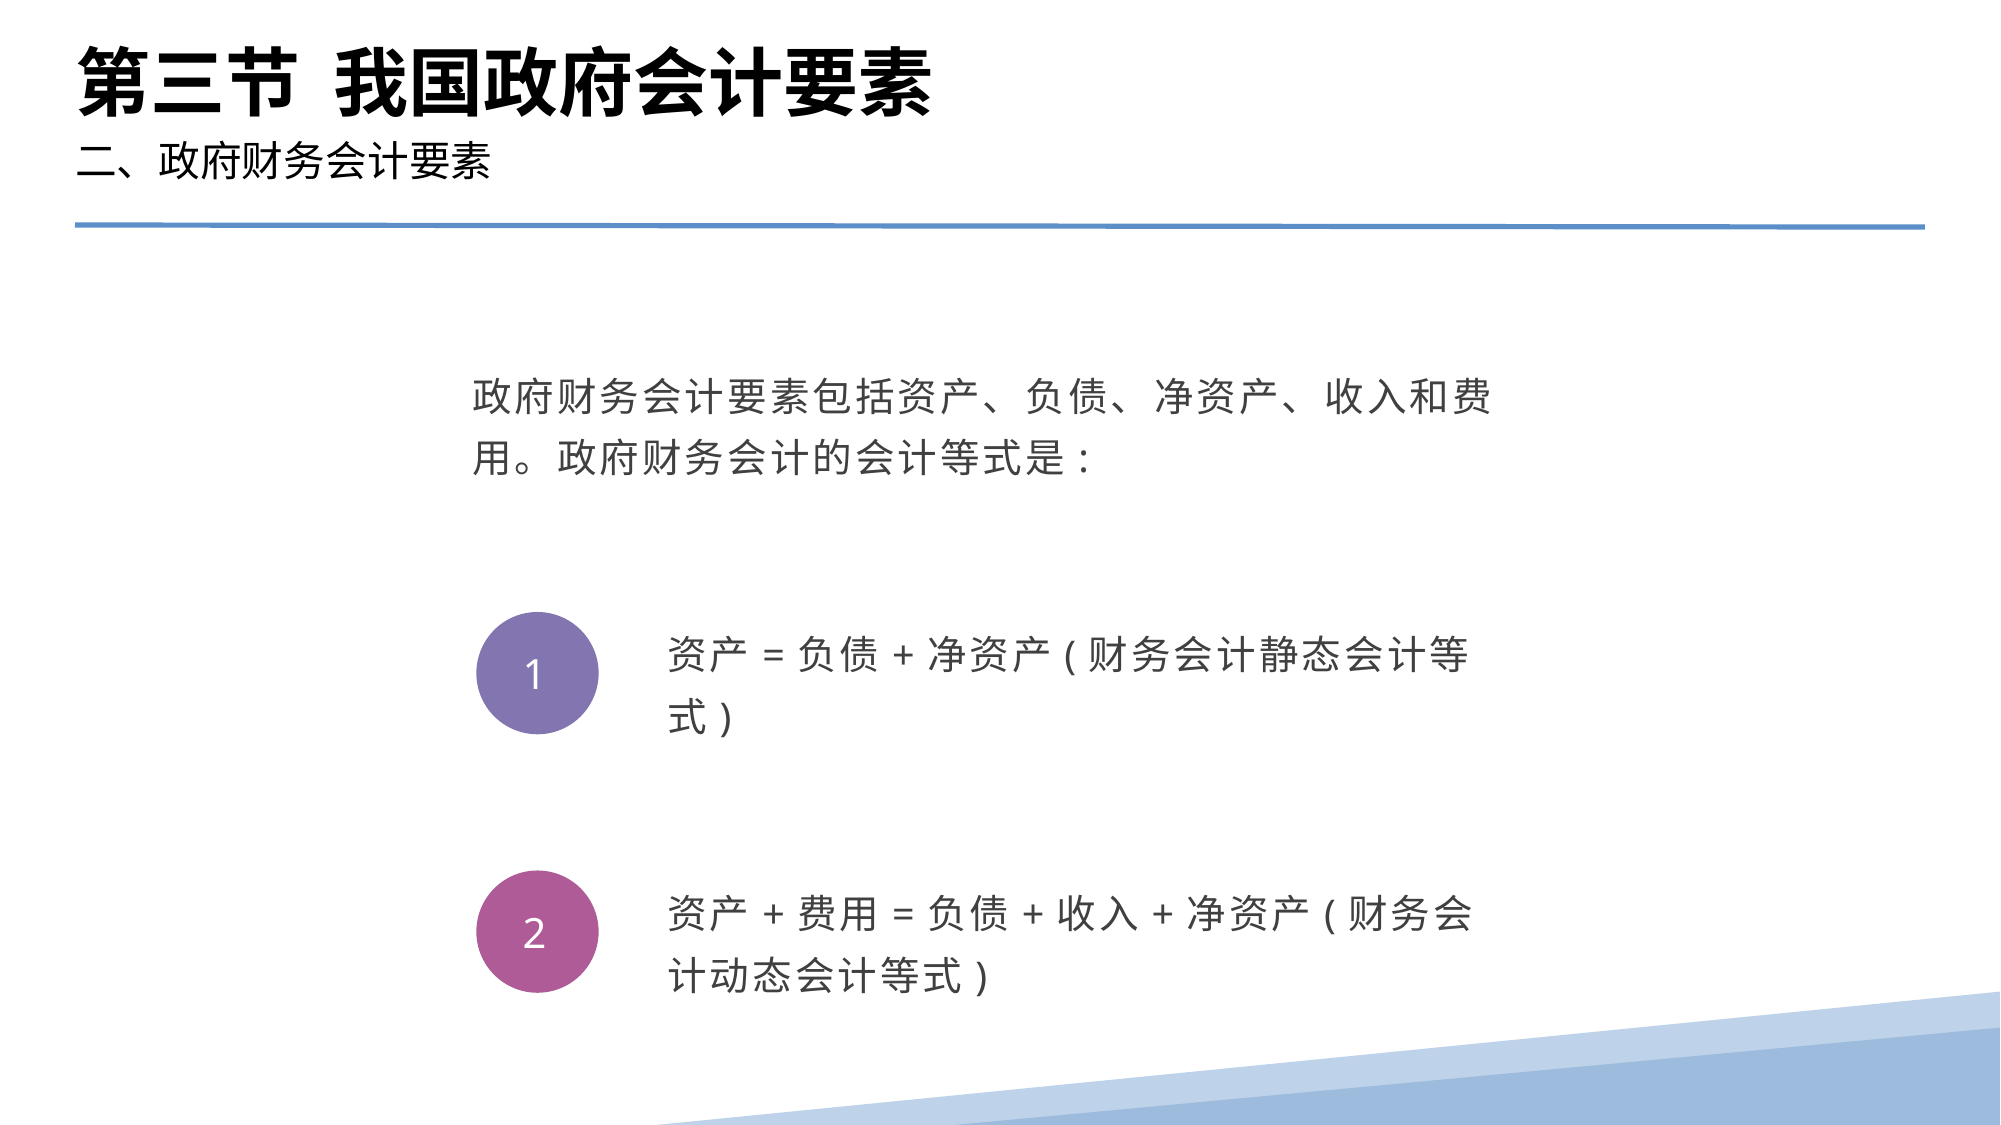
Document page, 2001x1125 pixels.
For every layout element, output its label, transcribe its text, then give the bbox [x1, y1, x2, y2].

text_box [593, 645, 600, 702]
text_box [501, 982, 574, 994]
text_box 政府财务会计要素包括资产、负债、净资产、收入和费用。政府财务会计的会计等式是: [457, 341, 1533, 497]
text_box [74, 224, 1925, 228]
text_box [501, 869, 574, 881]
text_box 资产+费用=负债+收入+净资产(财务会计动态会计等式) [652, 851, 1533, 1021]
text_box 资产=负债+净资产(财务会计静态会计等式) [652, 593, 1533, 763]
text_box 1 [476, 622, 593, 724]
text_box 第三节 我国政府会计要素 [75, 24, 1925, 124]
text_box [502, 610, 573, 622]
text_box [656, 991, 2000, 1125]
text_box [501, 724, 574, 736]
text_box [593, 903, 600, 960]
text_box 2 [476, 881, 593, 982]
text_box 二、政府财务会计要素 [75, 124, 1925, 200]
